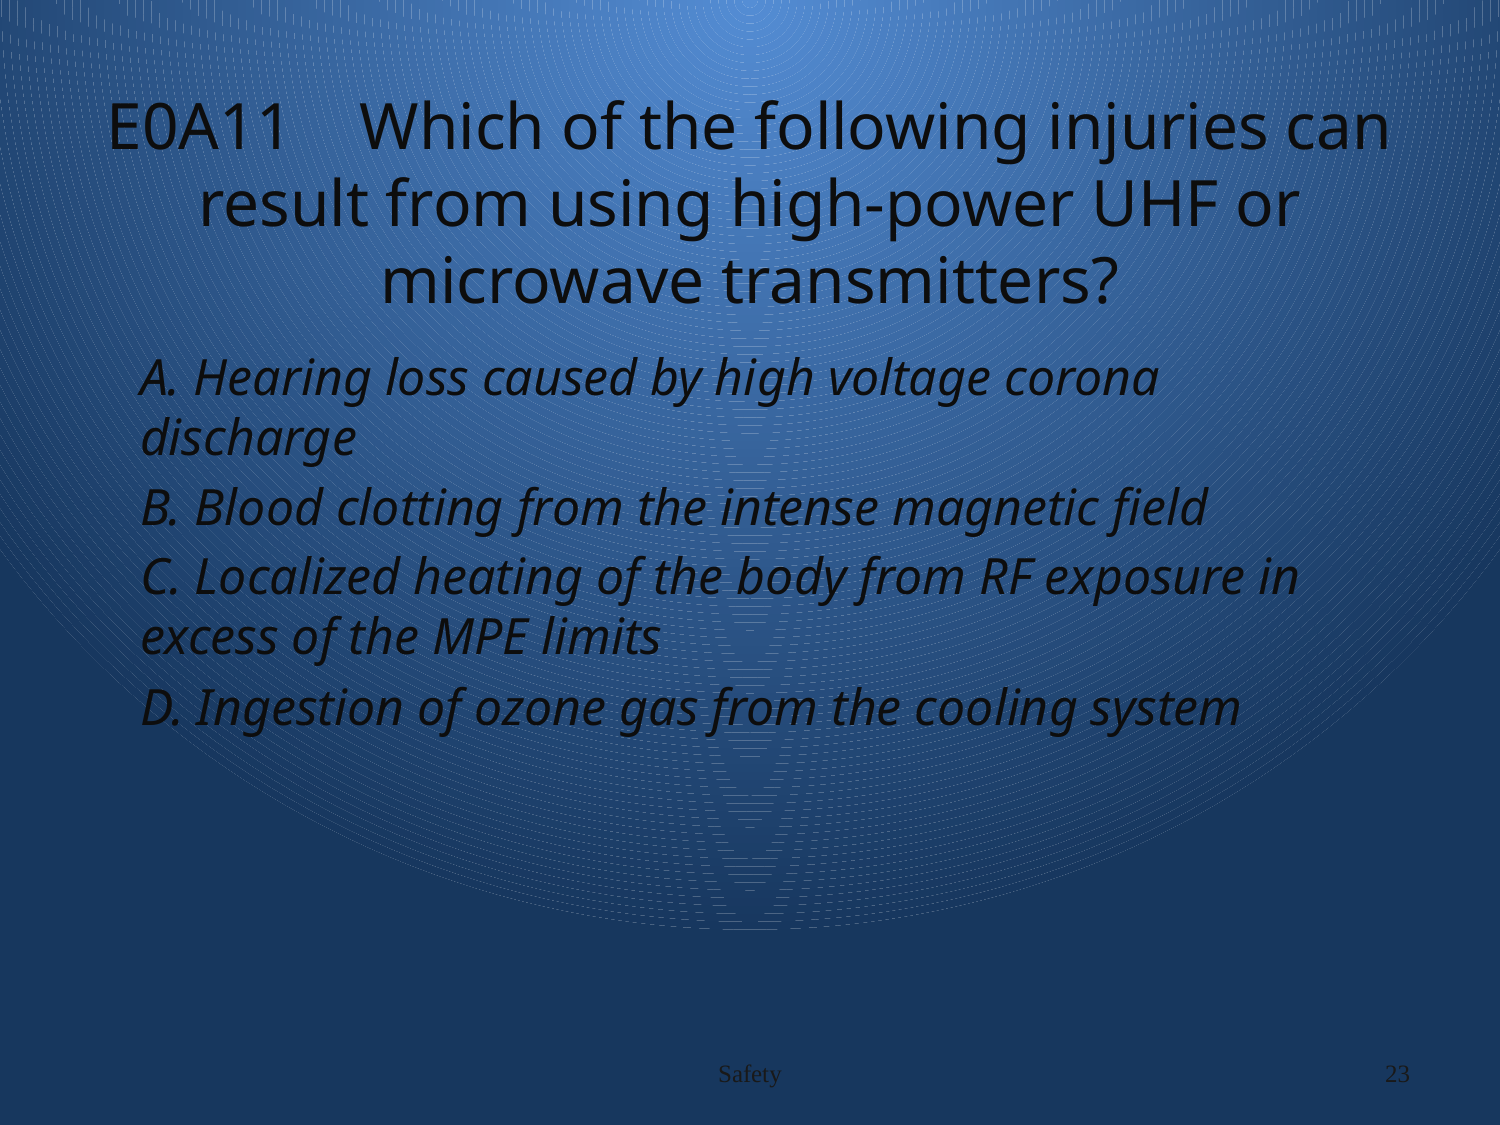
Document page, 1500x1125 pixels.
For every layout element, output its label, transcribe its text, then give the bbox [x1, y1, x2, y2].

slide_number 23 [1074, 1042, 1425, 1103]
subtitle A. Hearing loss caused by high voltage corona discharge B. Blood clotting from the intense magnetic field C. Localized heating of the body from RF exposure in excess of the MPE limits D. Ingestion of ozone gas from the cooling system [125, 337, 1375, 1013]
footer Safety [512, 1042, 988, 1103]
title E0A11 Which of the following injuries can result from using high-power UHF or microwave transmitters? [50, 0, 1450, 325]
